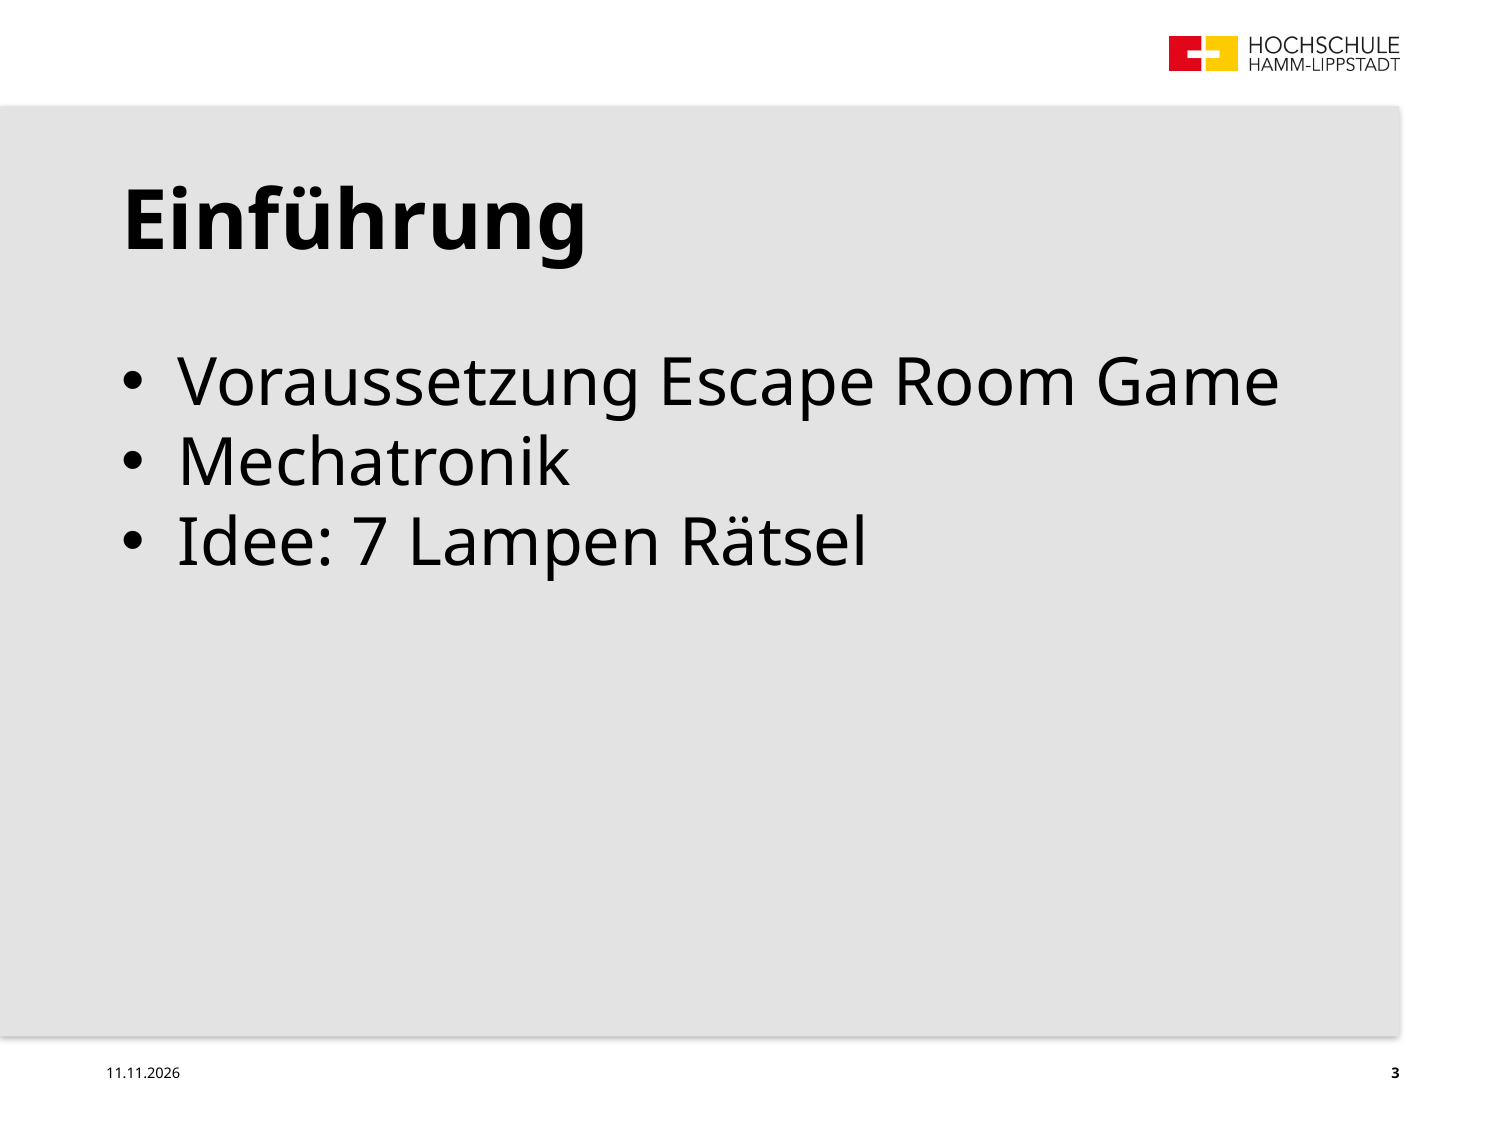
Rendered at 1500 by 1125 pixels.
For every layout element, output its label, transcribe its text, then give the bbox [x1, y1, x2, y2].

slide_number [106, 1065, 457, 1084]
title Einführung [106, 122, 1366, 310]
slide_number 3 [1049, 1065, 1400, 1084]
list Voraussetzung Escape Room Game Mechatronik Idee: 7 Lampen Rätsel [106, 331, 1366, 1005]
picture [1169, 36, 1400, 71]
